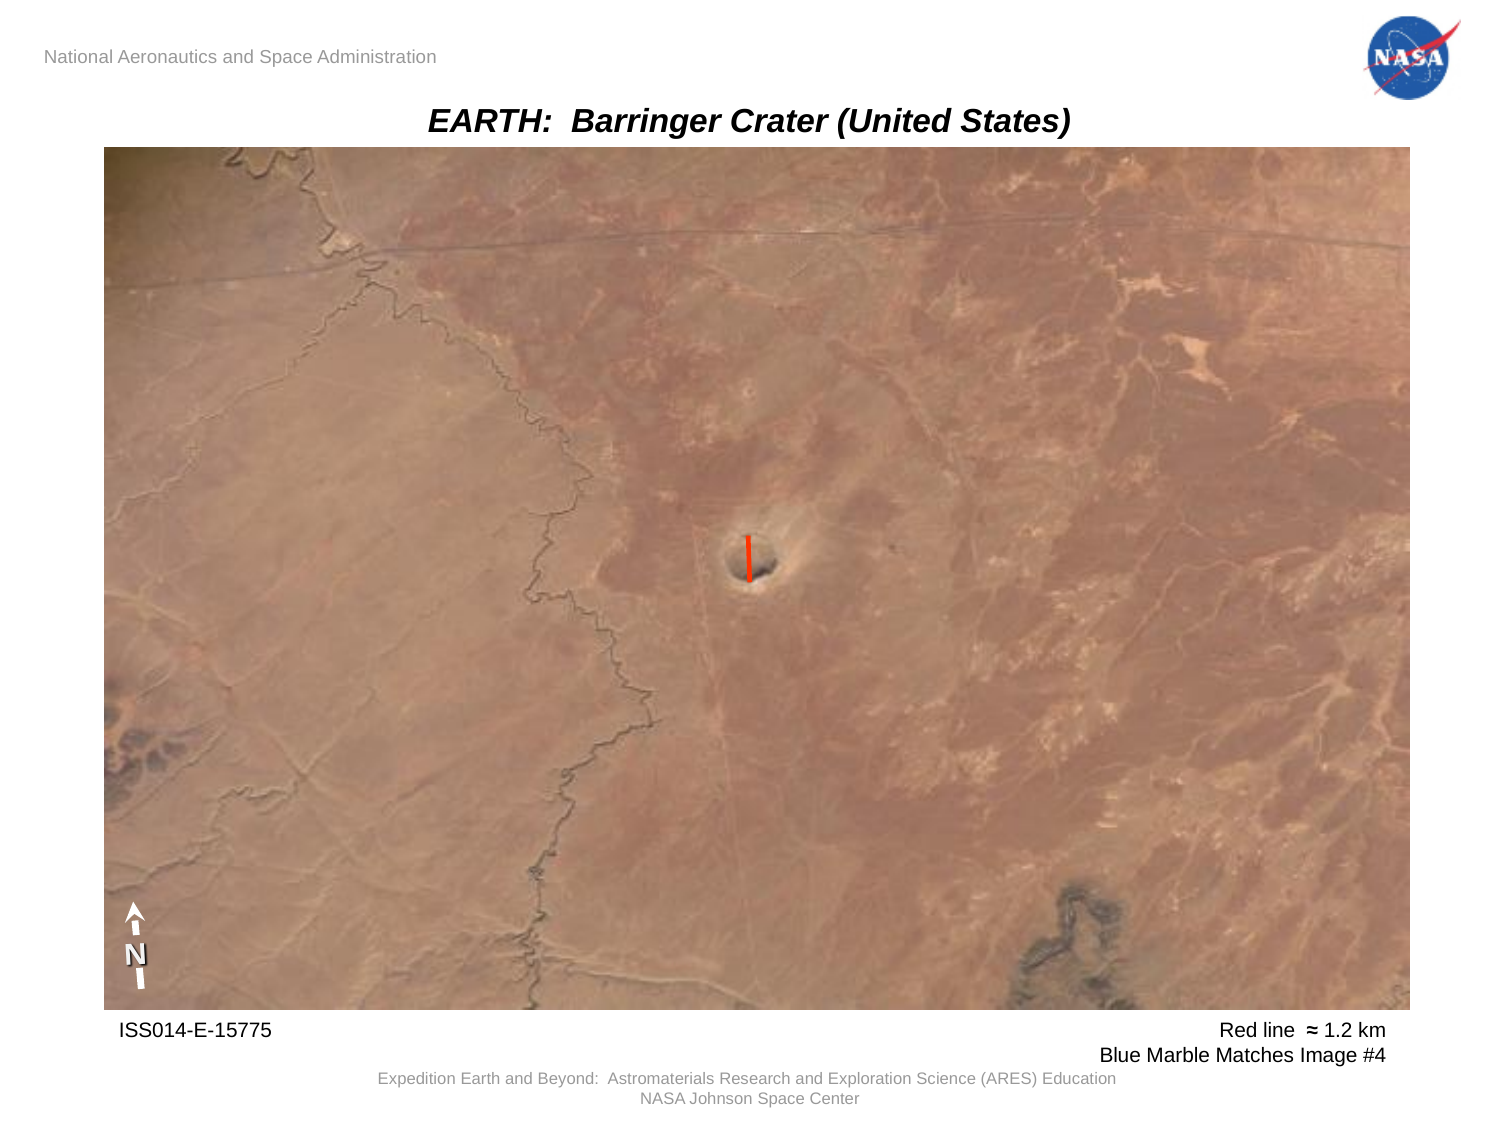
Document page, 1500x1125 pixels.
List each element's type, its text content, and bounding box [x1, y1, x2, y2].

picture [1362, 15, 1461, 100]
text_box EARTH: Barringer Crater (United States) [381, 91, 1119, 145]
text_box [102, 147, 1410, 1076]
